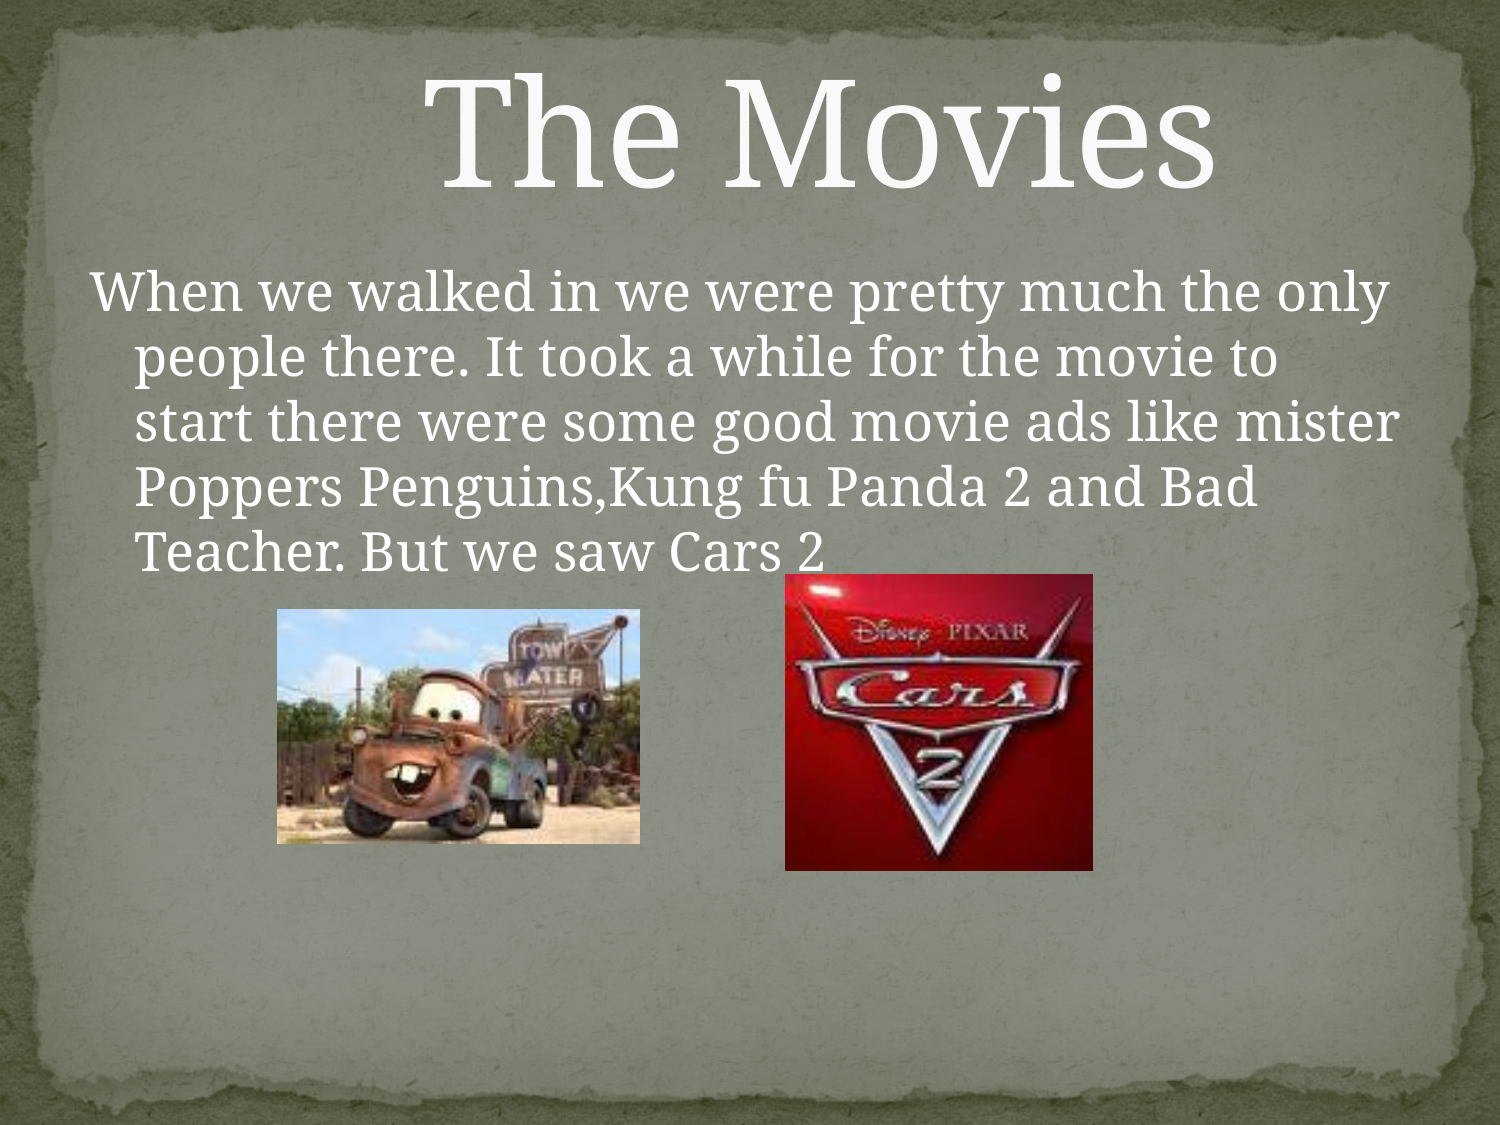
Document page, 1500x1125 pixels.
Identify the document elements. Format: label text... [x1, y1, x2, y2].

picture [785, 574, 1093, 871]
title The Movies [74, 24, 1425, 225]
picture [277, 609, 640, 844]
list When we walked in we were pretty much the only people there. It took a while for the movie to start there were some good movie ads like mister Poppers Penguins,Kung fu Panda 2 and Bad Teacher. But we saw Cars 2 [75, 249, 1425, 1000]
